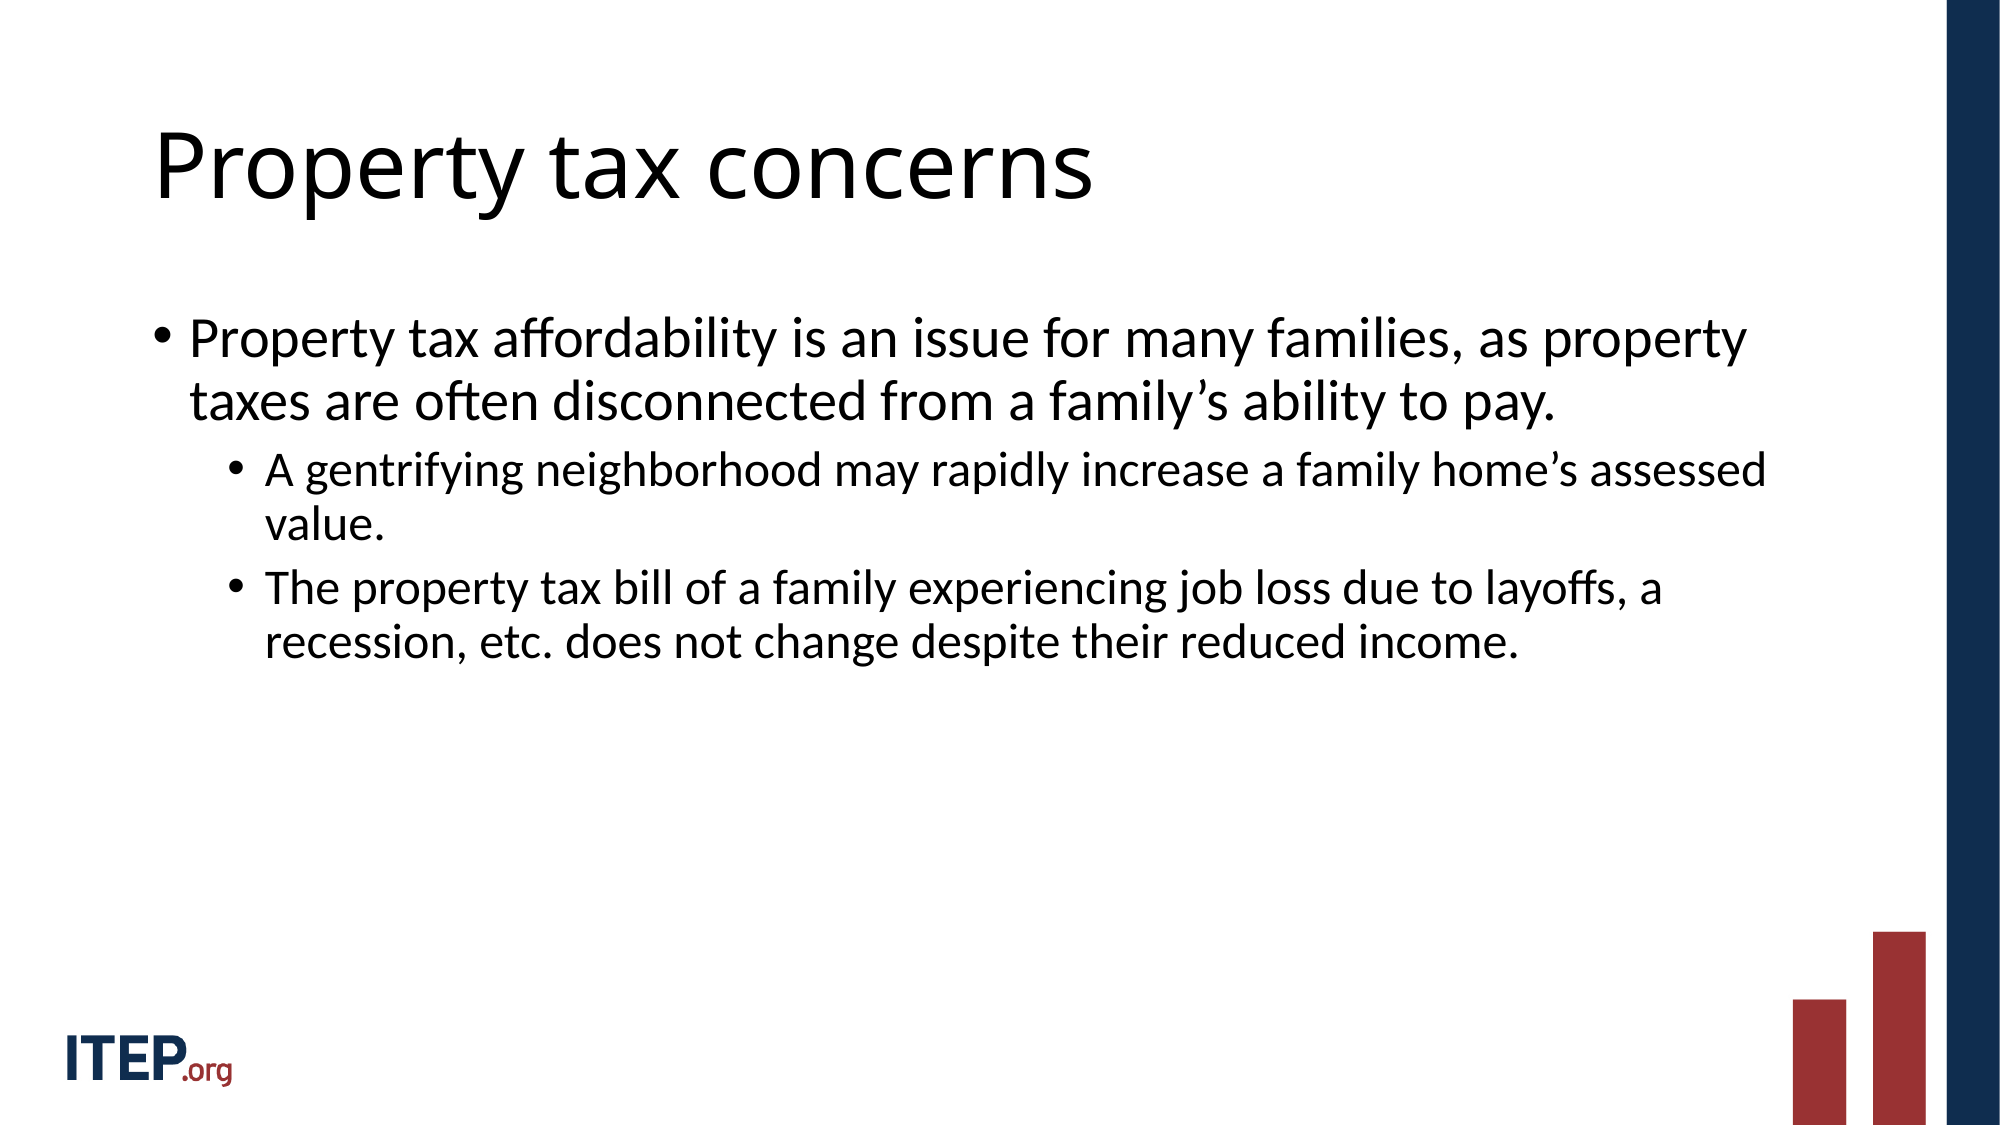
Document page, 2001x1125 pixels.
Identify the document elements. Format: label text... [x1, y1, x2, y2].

title Property tax concerns [137, 59, 1863, 278]
picture [0, 0, 2000, 1125]
list Property tax affordability is an issue for many families, as property taxes are often disconnected from a family’s ability to pay. A gentrifying neighborhood may rapidly increase a family home’s assessed value. The property tax bill of a family experiencing job loss due to layoffs, a recession, etc. does not change despite their reduced income. [137, 299, 1863, 1014]
